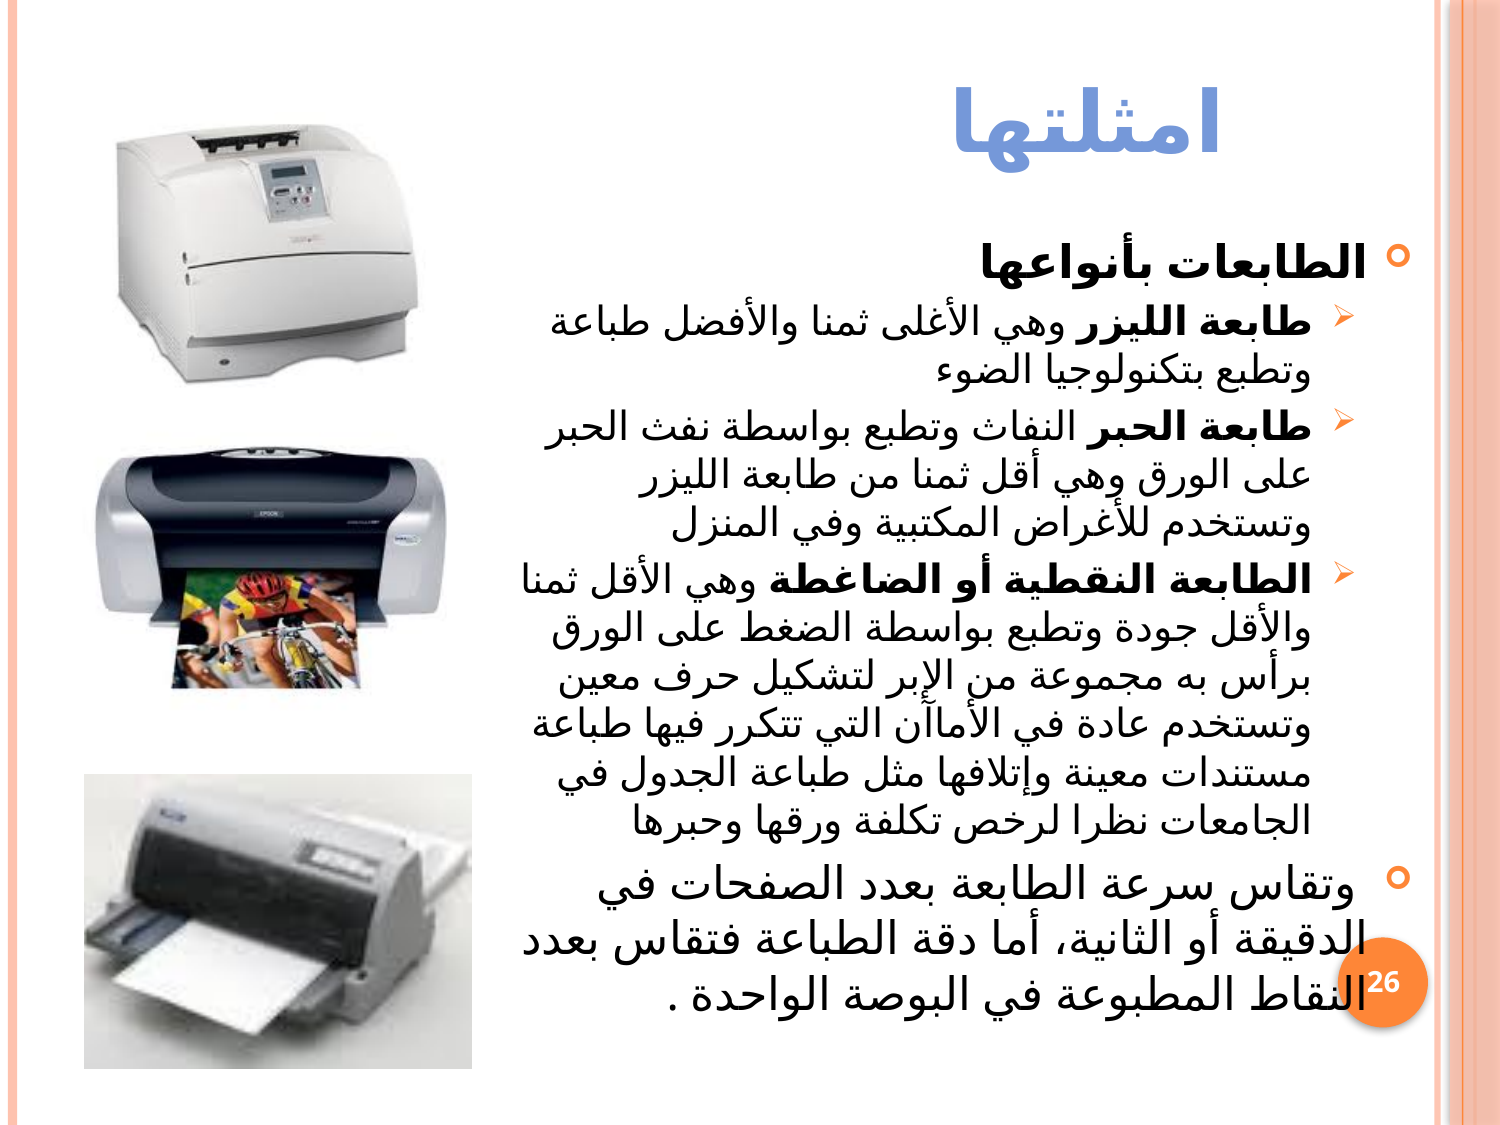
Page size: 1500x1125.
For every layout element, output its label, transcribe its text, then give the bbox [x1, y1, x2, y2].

title امثلتها [750, 24, 1425, 213]
list الطابعات بأنواعها طابعة الليزر وهي الأغلى ثمنا والأفضل طباعة وتطبع بتكنولوجيا الضوء طابعة الحبر النفاث وتطبع بواسطة نفث الحبر على الورق وهي أقل ثمنا من طابعة الليزر وتستخدم للأغراض المكتبية وفي المنزل الطابعة النقطية أو الضاغطة وهي الأقل ثمنا والأقل جودة وتطبع بواسطة الضغط على الورق برأس به مجموعة من الإبر لتشكيل حرف معين وتستخدم عادة في الأماآن التي تتكرر فيها طباعة مستندات معينة وإتلافها مثل طباعة الجدول في الجامعات نظرا لرخص تكلفة ورقها وحبرها وتقاس سرعة الطابعة بعدد الصفحات في الدقيقة أو الثانية، أما دقة الطباعة فتقاس بعدد النقاط المطبوعة في البوصة الواحدة . [500, 224, 1425, 1038]
picture [83, 774, 473, 1070]
slide_number 26 [1333, 940, 1434, 1027]
picture [49, 111, 473, 717]
